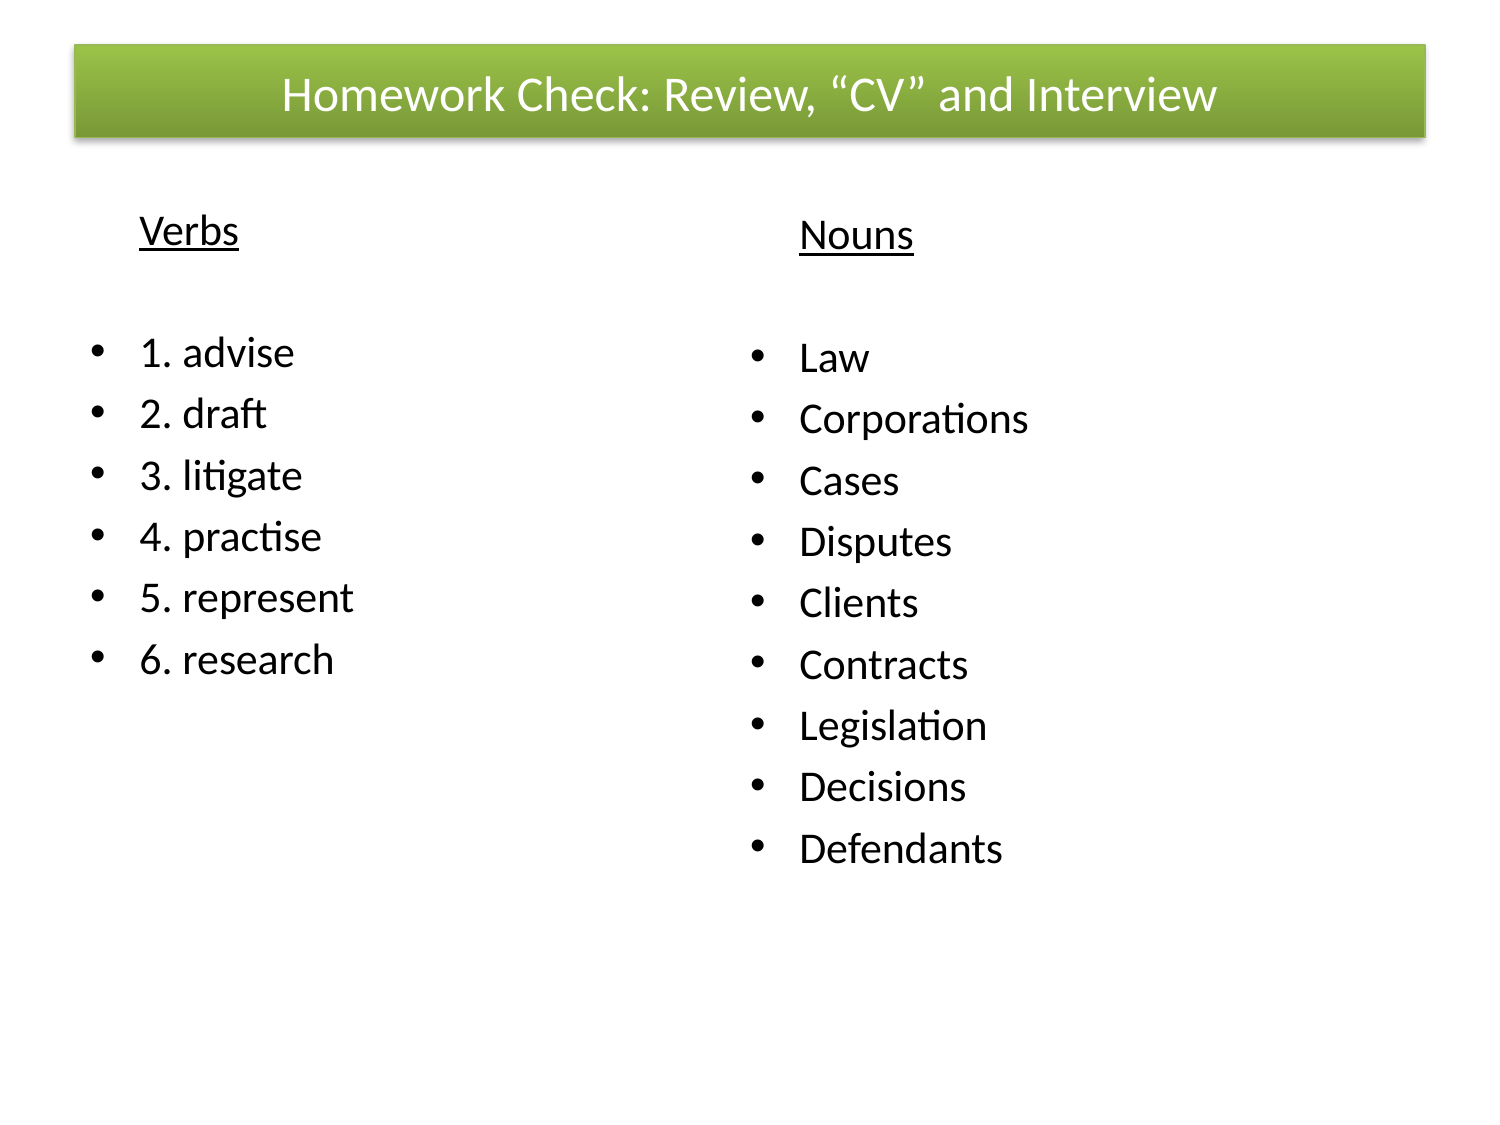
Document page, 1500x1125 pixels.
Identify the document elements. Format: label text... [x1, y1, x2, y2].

title Homework Check: Review, “CV” and Interview [74, 44, 1426, 138]
list Verbs 1. advise 2. draft 3. litigate 4. practise 5. represent 6. research Nouns Law Corporations Cases Disputes Clients Contracts Legislation Decisions Defendants [75, 137, 1425, 1005]
